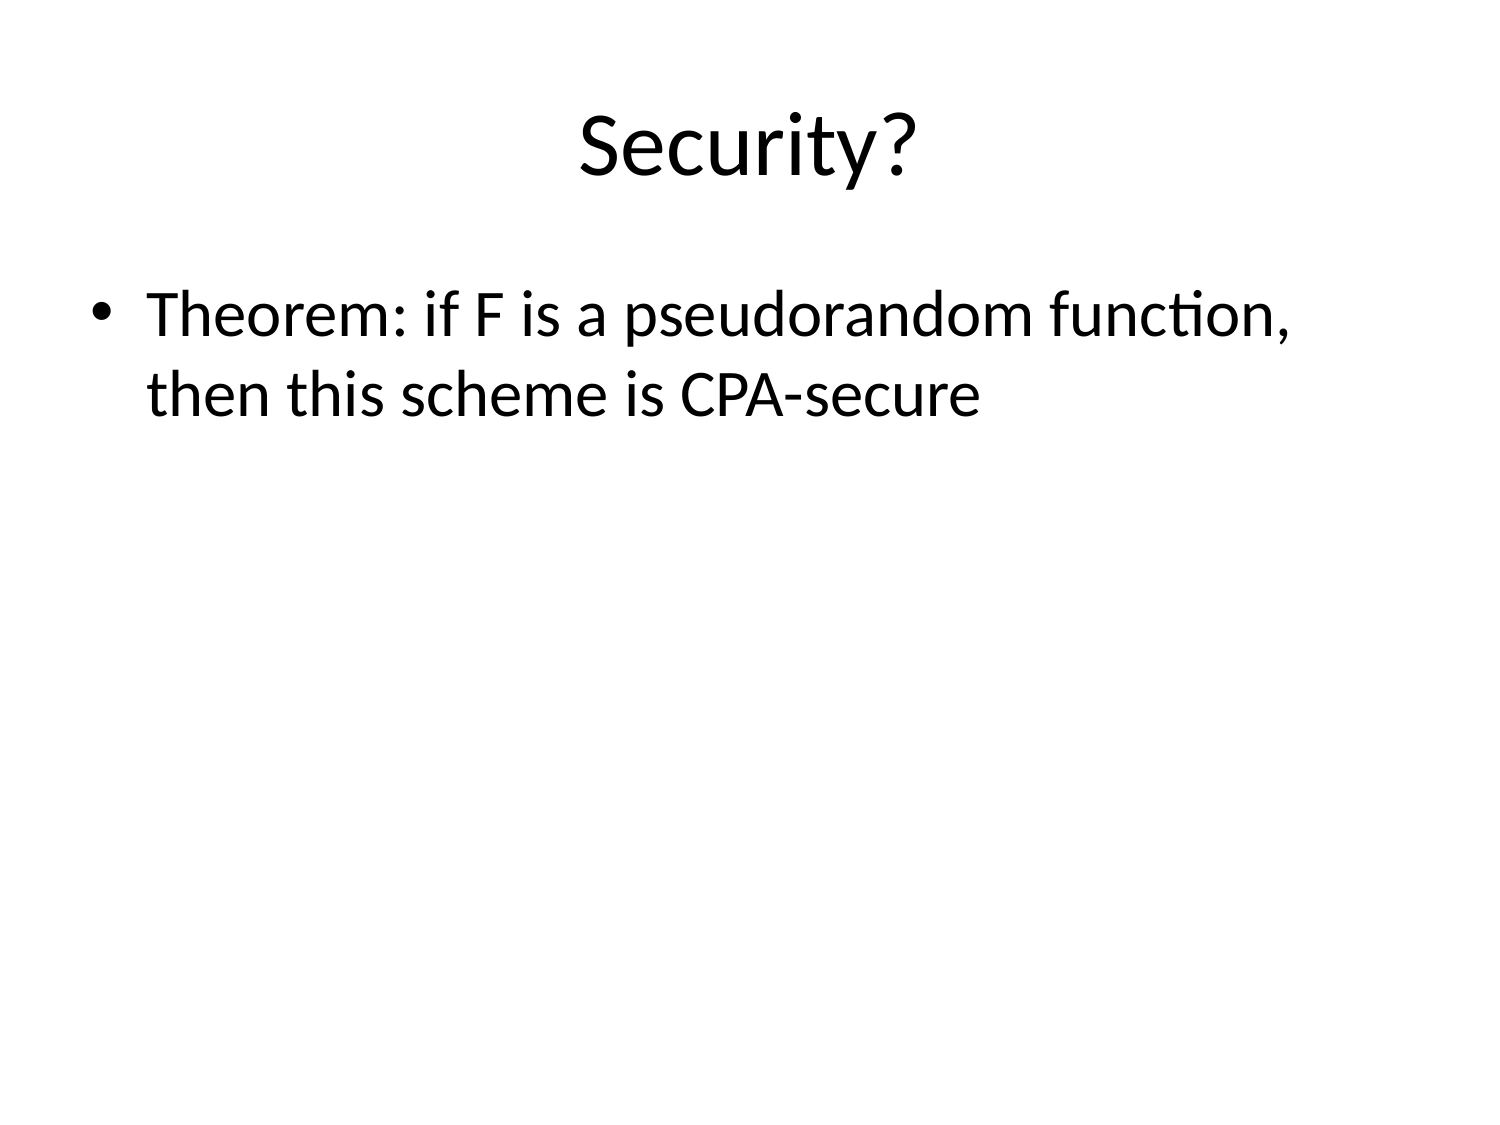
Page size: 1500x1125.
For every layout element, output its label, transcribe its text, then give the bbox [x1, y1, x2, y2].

title Security? [75, 45, 1425, 233]
list Theorem: if F is a pseudorandom function, then this scheme is CPA-secure [75, 262, 1425, 1005]
